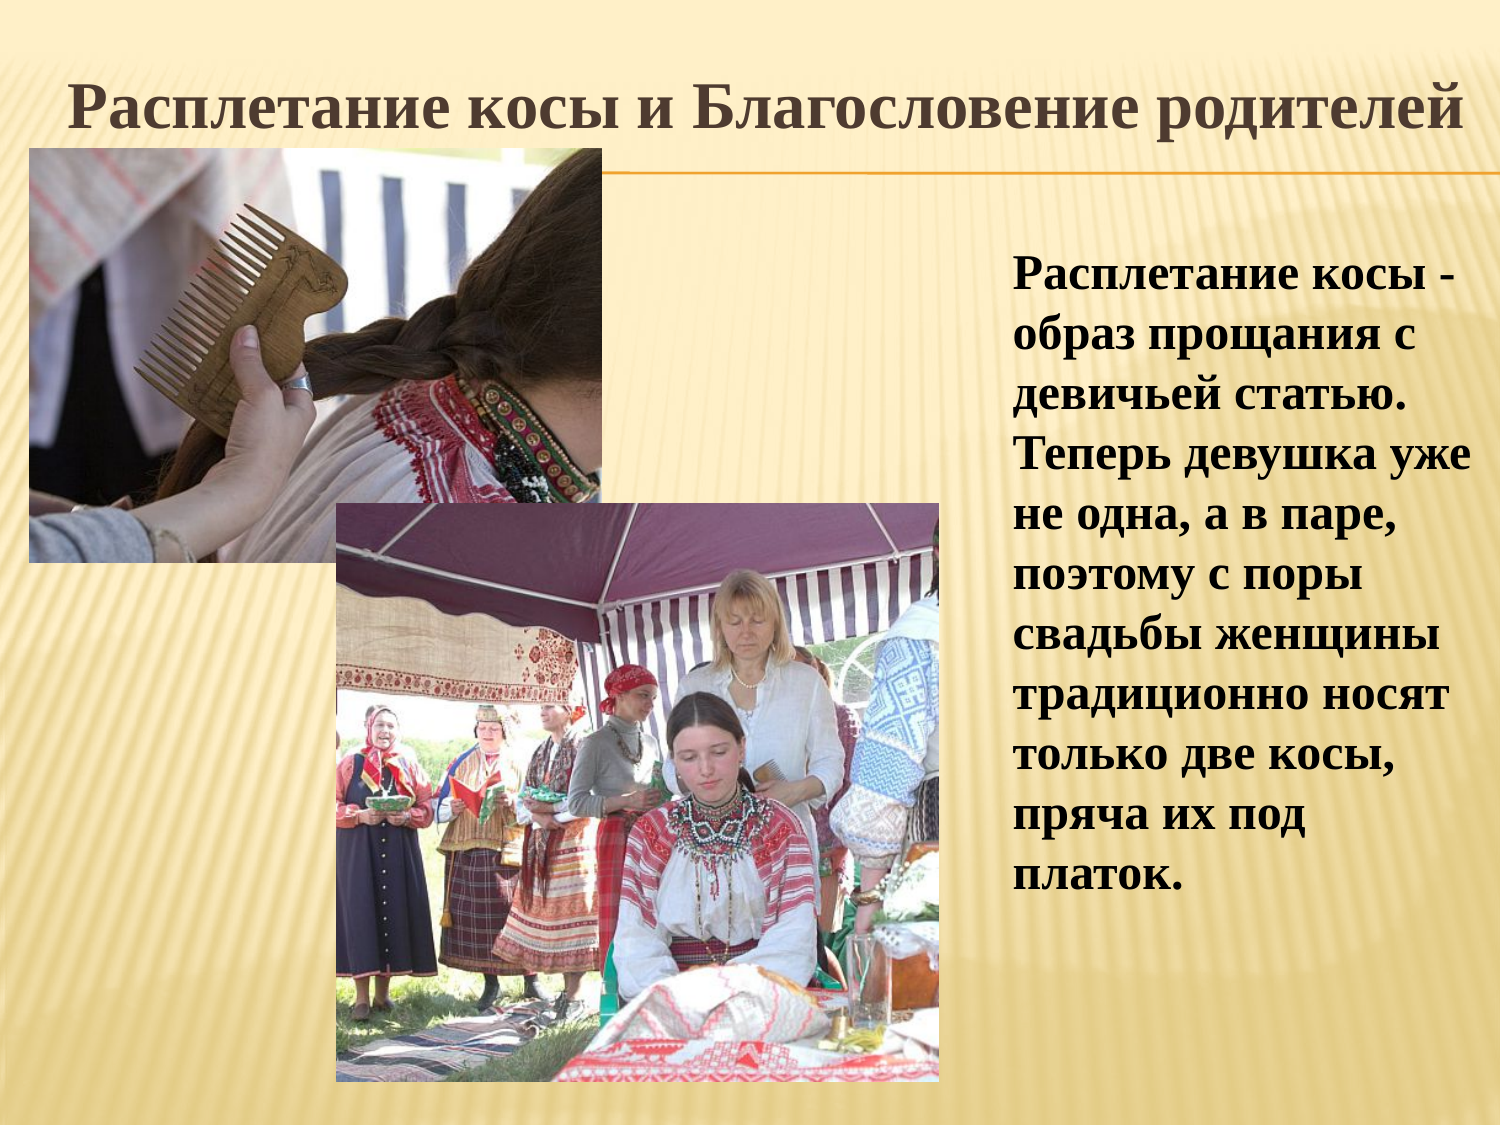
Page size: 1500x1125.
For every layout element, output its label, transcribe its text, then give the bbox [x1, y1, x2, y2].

text_box Расплетание косы - образ прощания с девичьей статью. Теперь девушка уже не одна, а в паре, поэтому с поры свадьбы женщины традиционно носят только две косы, пряча их под платок. [997, 231, 1500, 907]
list Расплетание косы и Благословение родителей [53, 54, 1500, 263]
picture [29, 148, 940, 1082]
